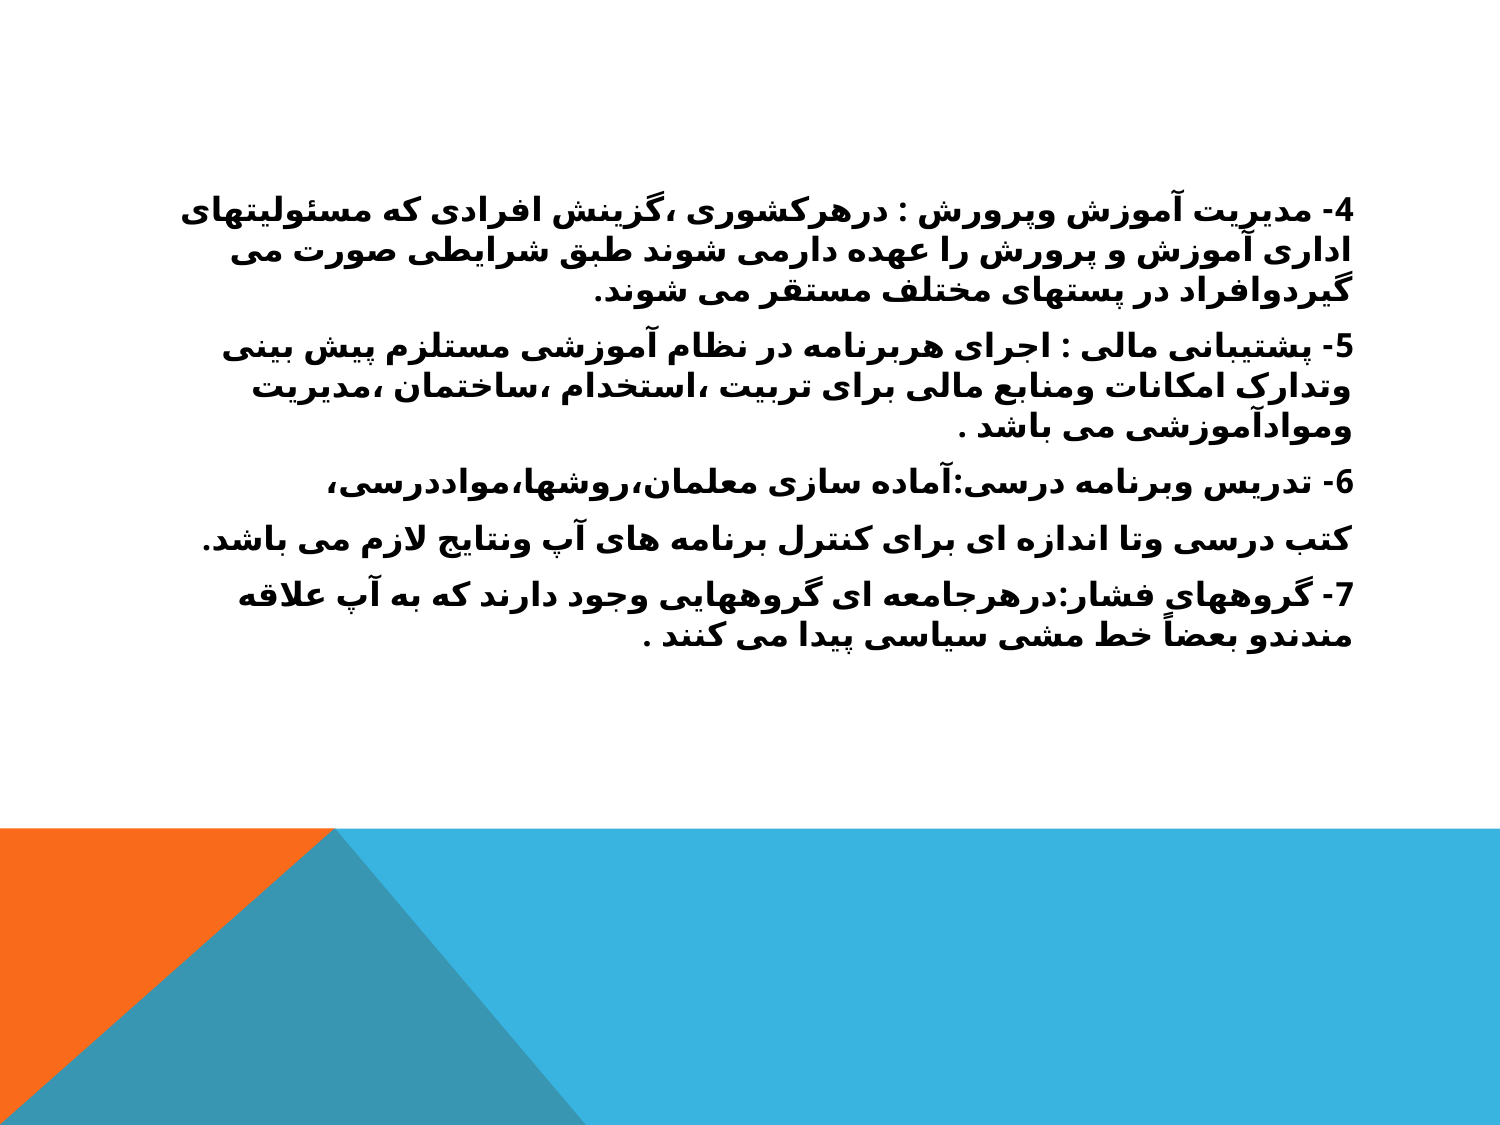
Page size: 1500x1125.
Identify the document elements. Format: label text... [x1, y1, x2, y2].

list 4- مدیریت آموزش وپرورش : درهرکشوری ،گزینش افرادی که مسئولیتهای اداری آموزش و پرورش را عهده دارمی شوند طبق شرایطی صورت می گیردوافراد در پستهای مختلف مستقر می شوند. 5- پشتیبانی مالی : اجرای هربرنامه در نظام آموزشی مستلزم پیش بینی وتدارک امکانات ومنابع مالی برای تربیت ،استخدام ،ساختمان ،مدیریت وموادآموزشی می باشد . 6- تدریس وبرنامه درسی:آماده سازی معلمان،روشها،مواددرسی، کتب درسی وتا اندازه ای برای کنترل برنامه های آپ ونتایج لازم می باشد. 7- گروههای فشار:درهرجامعه ای گروههایی وجود دارند که به آپ علاقه مندندو بعضاً خط مشی سیاسی پیدا می کنند . [135, 180, 1369, 768]
